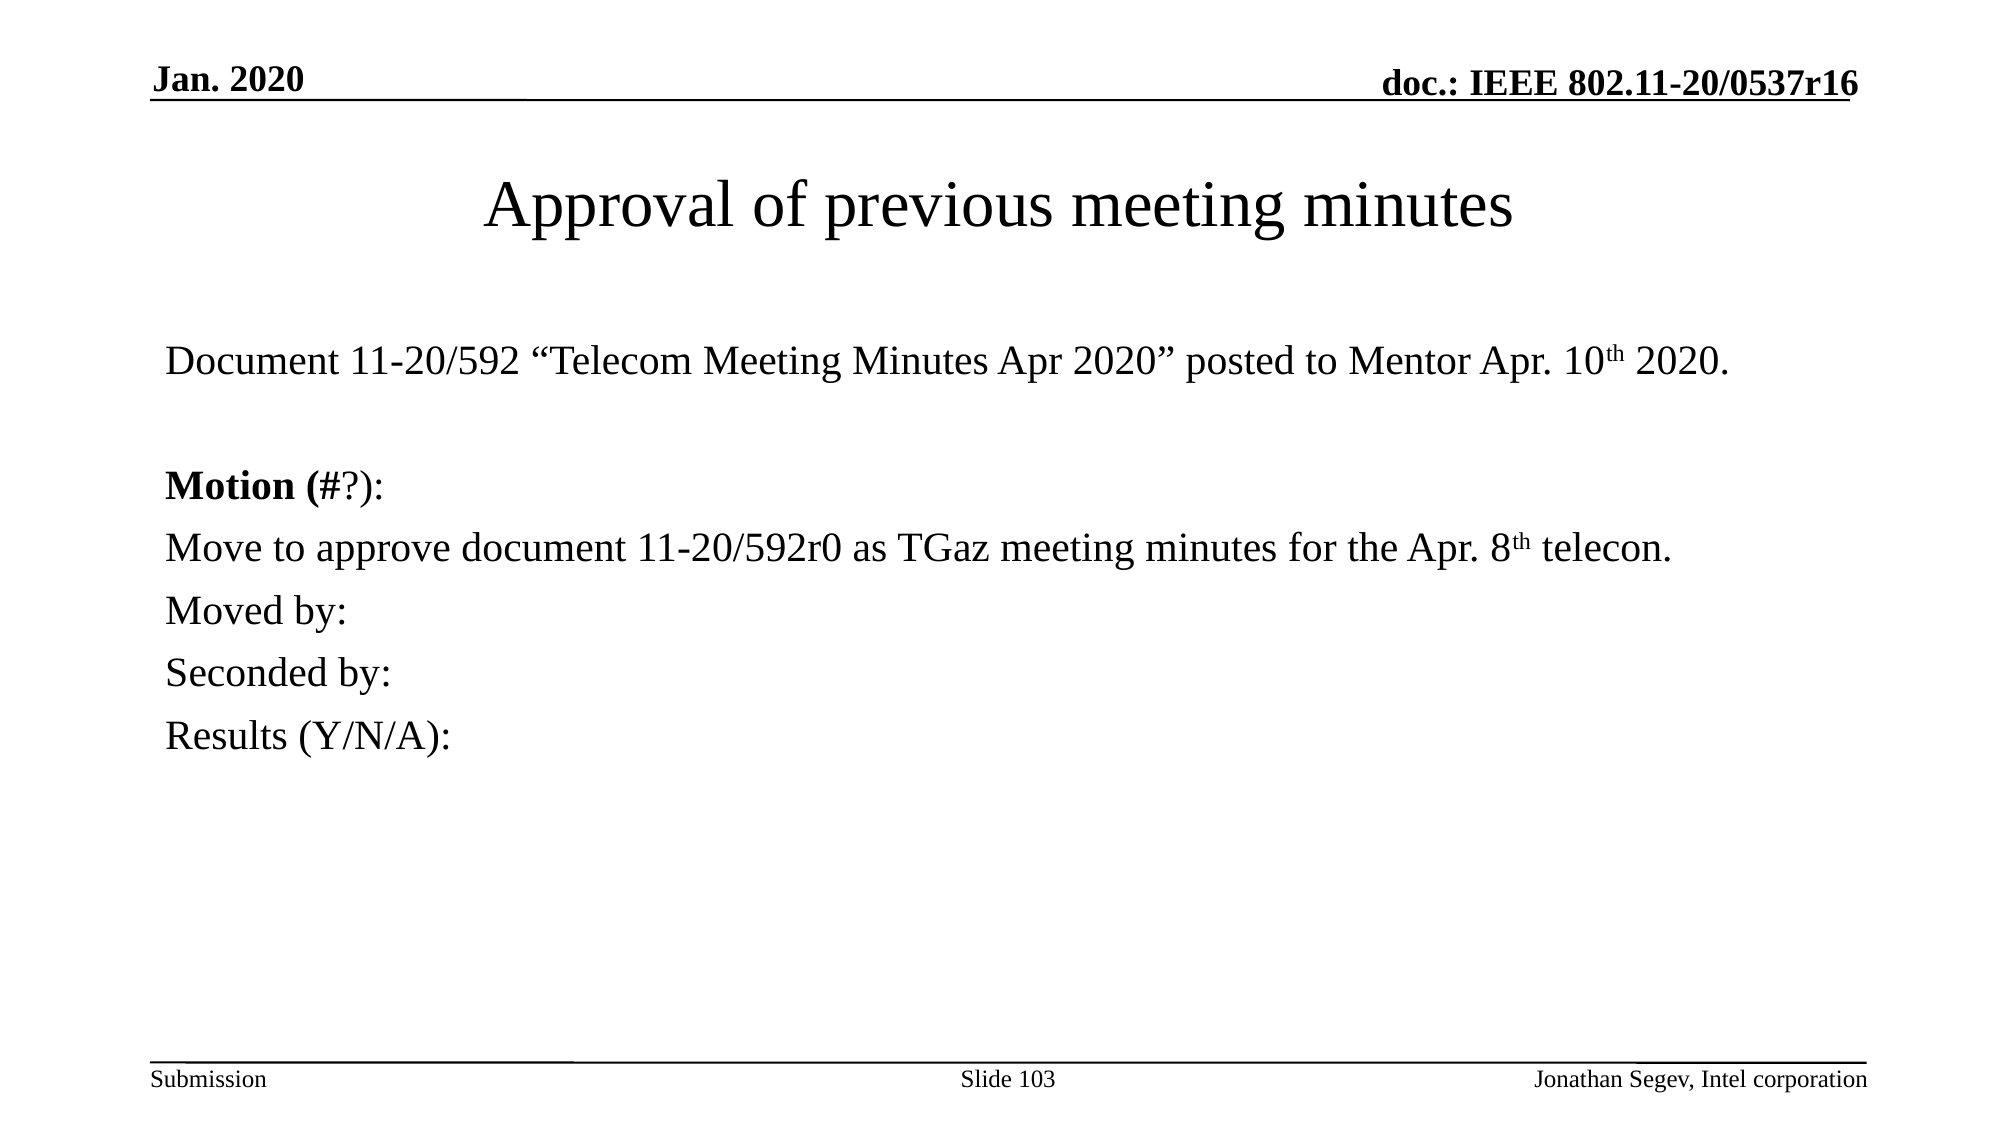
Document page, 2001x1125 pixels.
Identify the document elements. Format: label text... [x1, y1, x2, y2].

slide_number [152, 54, 563, 100]
list Document 11-20/592 “Telecom Meeting Minutes Apr 2020” posted to Mentor Apr. 10th 2020. Motion (#?): Move to approve document 11-20/592r0 as TGaz meeting minutes for the Apr. 8th telecon. Moved by: Seconded by: Results (Y/N/A): [149, 324, 1850, 1000]
footer Jonathan Segev, Intel corporation [1171, 1061, 1869, 1093]
title Approval of previous meeting minutes [149, 112, 1850, 288]
slide_number Slide 103 [950, 1061, 1067, 1123]
